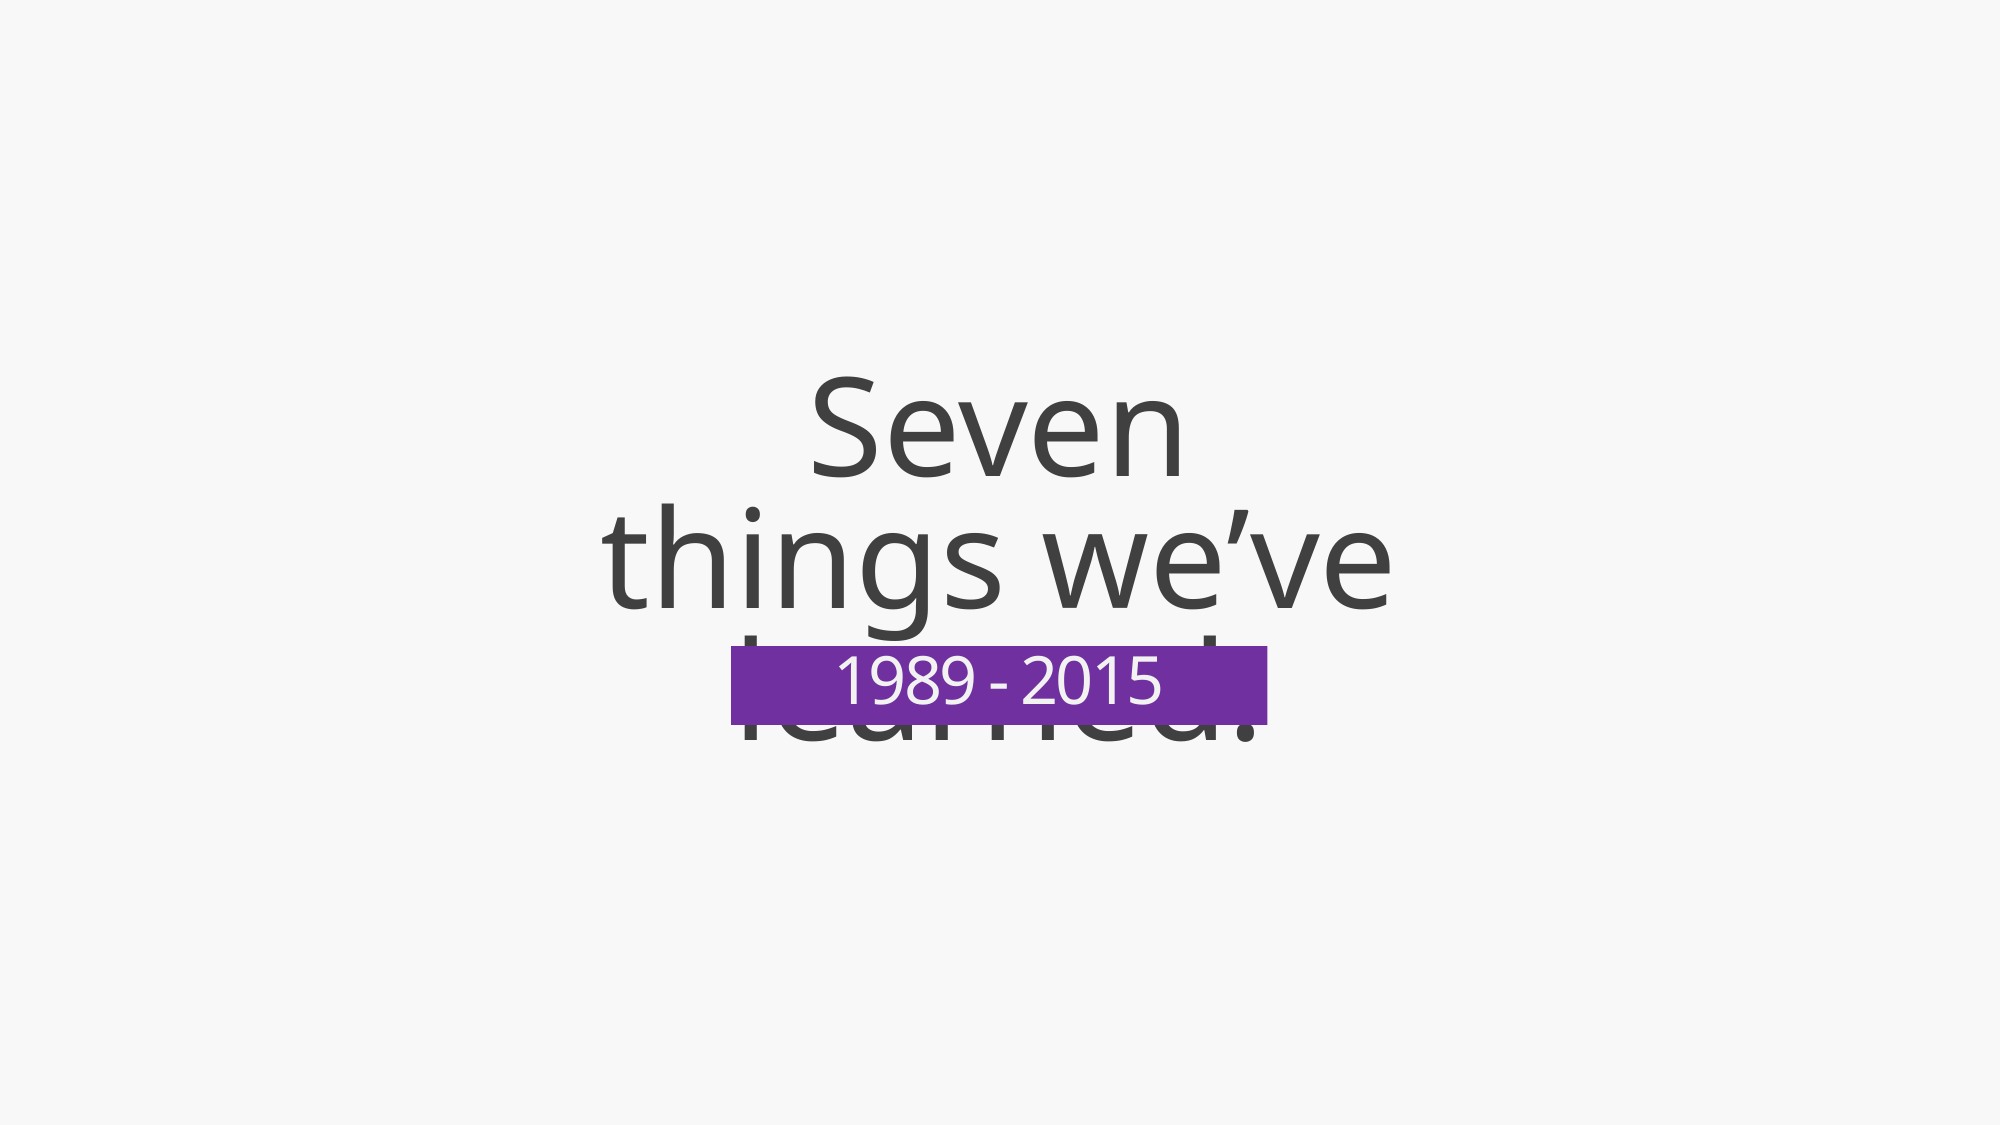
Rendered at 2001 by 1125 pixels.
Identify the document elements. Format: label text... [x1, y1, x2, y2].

text_box Seven things we’ve learned. [576, 363, 1423, 774]
text_box 1989 - 2015 [731, 646, 1268, 725]
